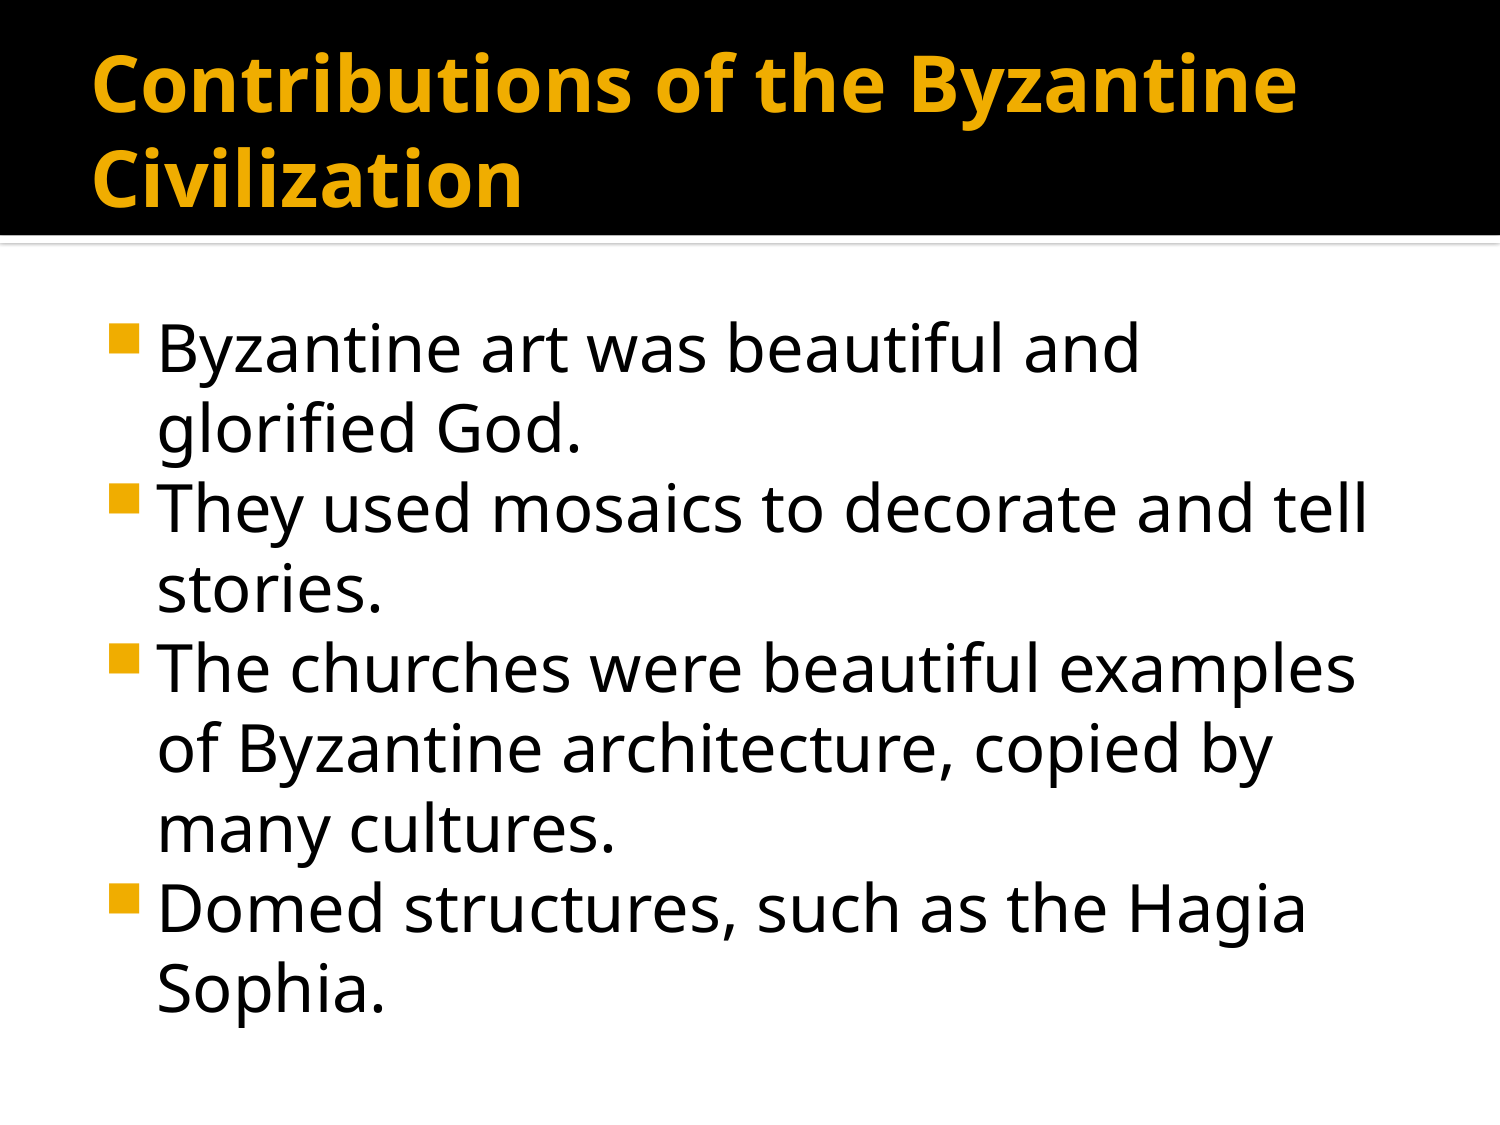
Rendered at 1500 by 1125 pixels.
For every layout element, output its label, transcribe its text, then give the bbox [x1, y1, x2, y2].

list Byzantine art was beautiful and glorified God. They used mosaics to decorate and tell stories. The churches were beautiful examples of Byzantine architecture, copied by many cultures. Domed structures, such as the Hagia Sophia. [75, 291, 1425, 1050]
title Contributions of the Byzantine Civilization [75, 25, 1425, 231]
